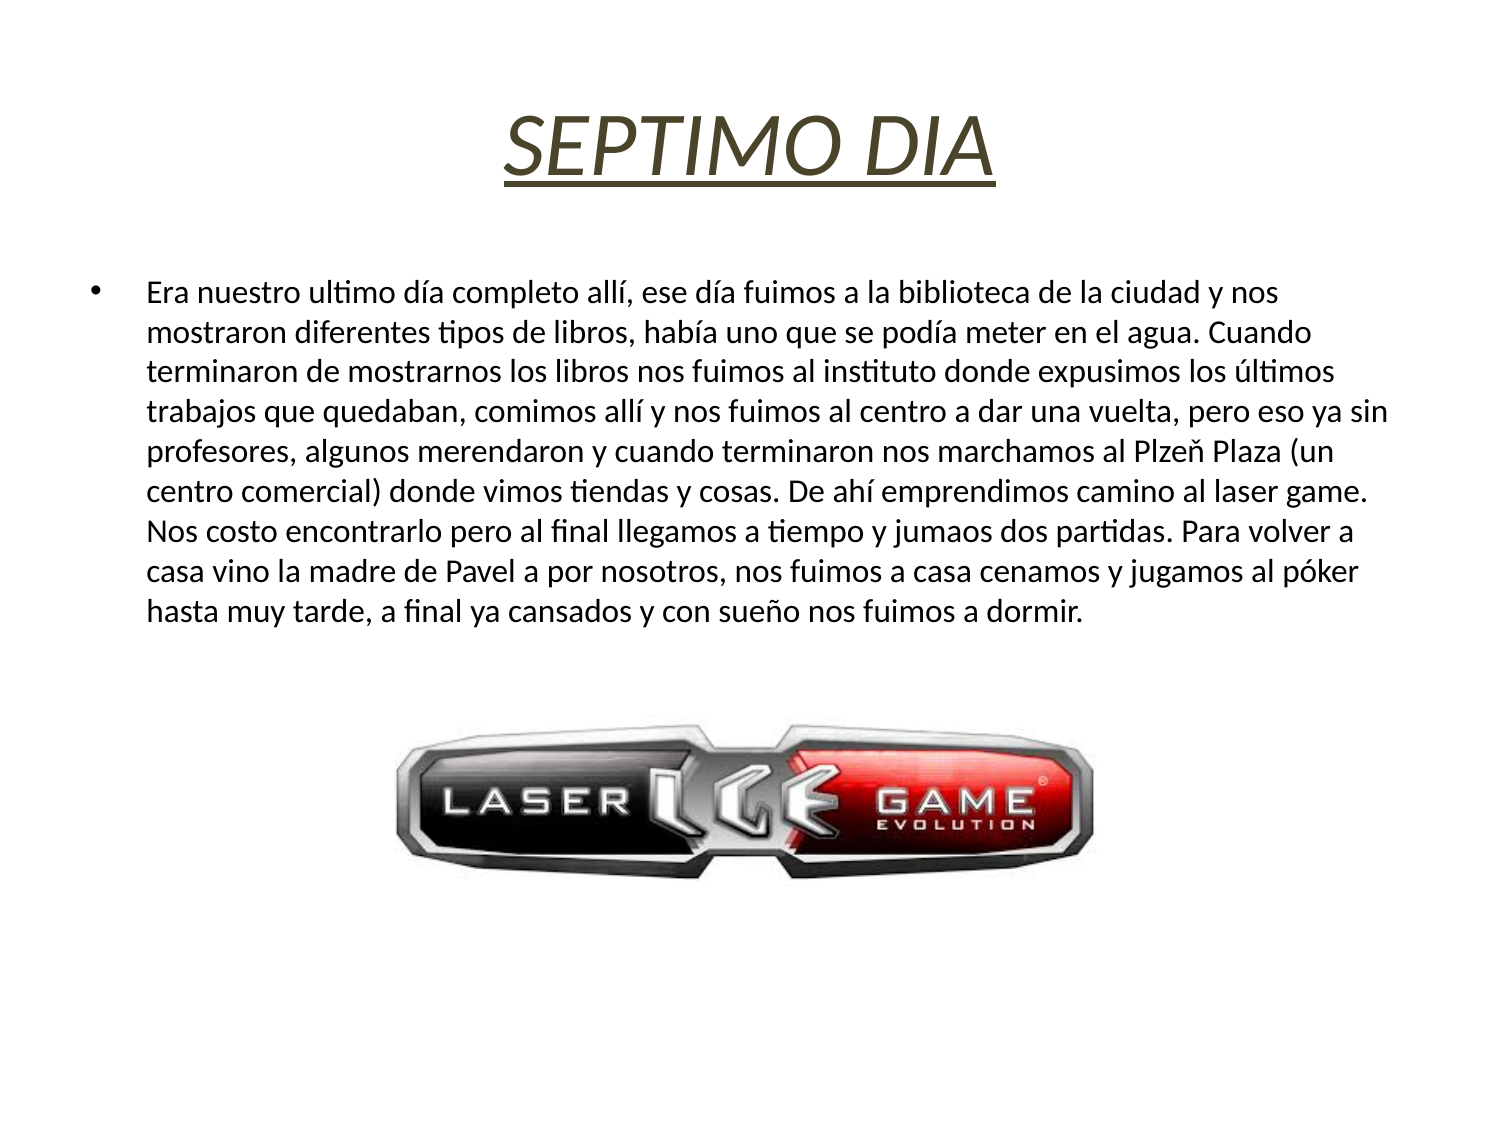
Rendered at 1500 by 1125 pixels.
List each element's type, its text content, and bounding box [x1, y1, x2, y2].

list Era nuestro ultimo día completo allí, ese día fuimos a la biblioteca de la ciudad y nos mostraron diferentes tipos de libros, había uno que se podía meter en el agua. Cuando terminaron de mostrarnos los libros nos fuimos al instituto donde expusimos los últimos trabajos que quedaban, comimos allí y nos fuimos al centro a dar una vuelta, pero eso ya sin profesores, algunos merendaron y cuando terminaron nos marchamos al Plzeň Plaza (un centro comercial) donde vimos tiendas y cosas. De ahí emprendimos camino al laser game. Nos costo encontrarlo pero al final llegamos a tiempo y jumaos dos partidas. Para volver a casa vino la madre de Pavel a por nosotros, nos fuimos a casa cenamos y jugamos al póker hasta muy tarde, a final ya cansados y con sueño nos fuimos a dormir. [75, 262, 1425, 1005]
title SEPTIMO DIA [75, 45, 1425, 233]
picture [383, 715, 1103, 889]
